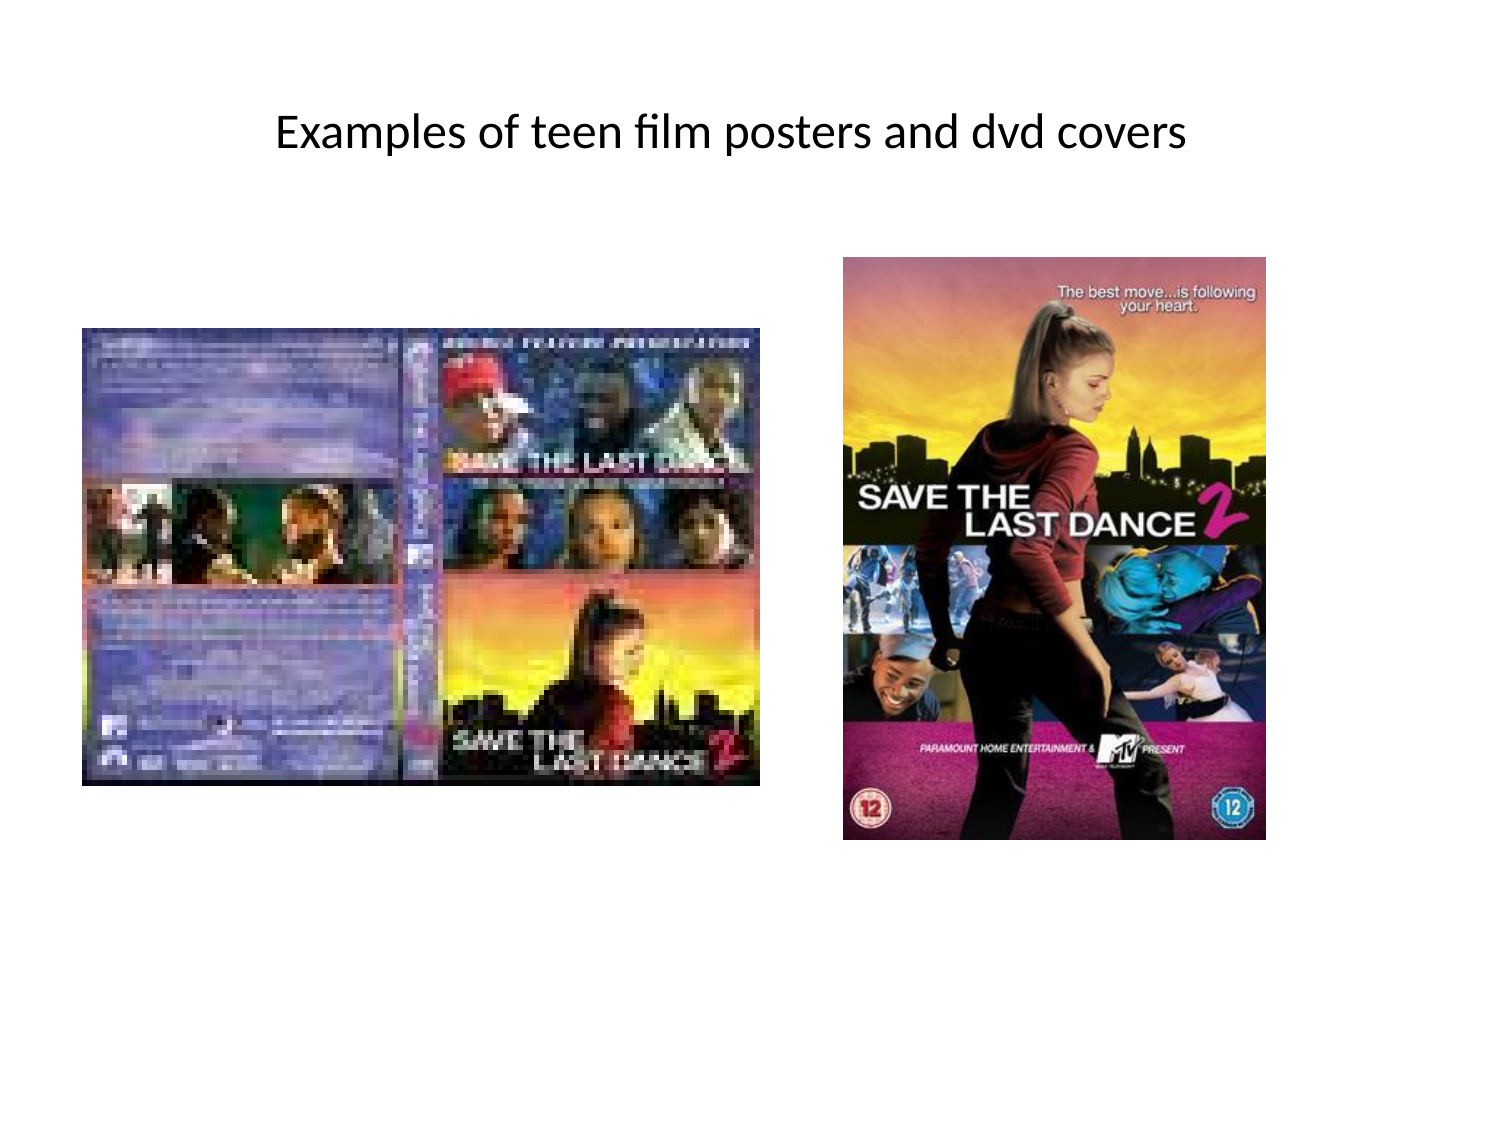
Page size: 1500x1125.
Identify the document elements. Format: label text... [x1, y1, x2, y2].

title Examples of teen film posters and dvd covers [93, 46, 1369, 211]
picture [81, 327, 761, 786]
picture [843, 257, 1266, 840]
